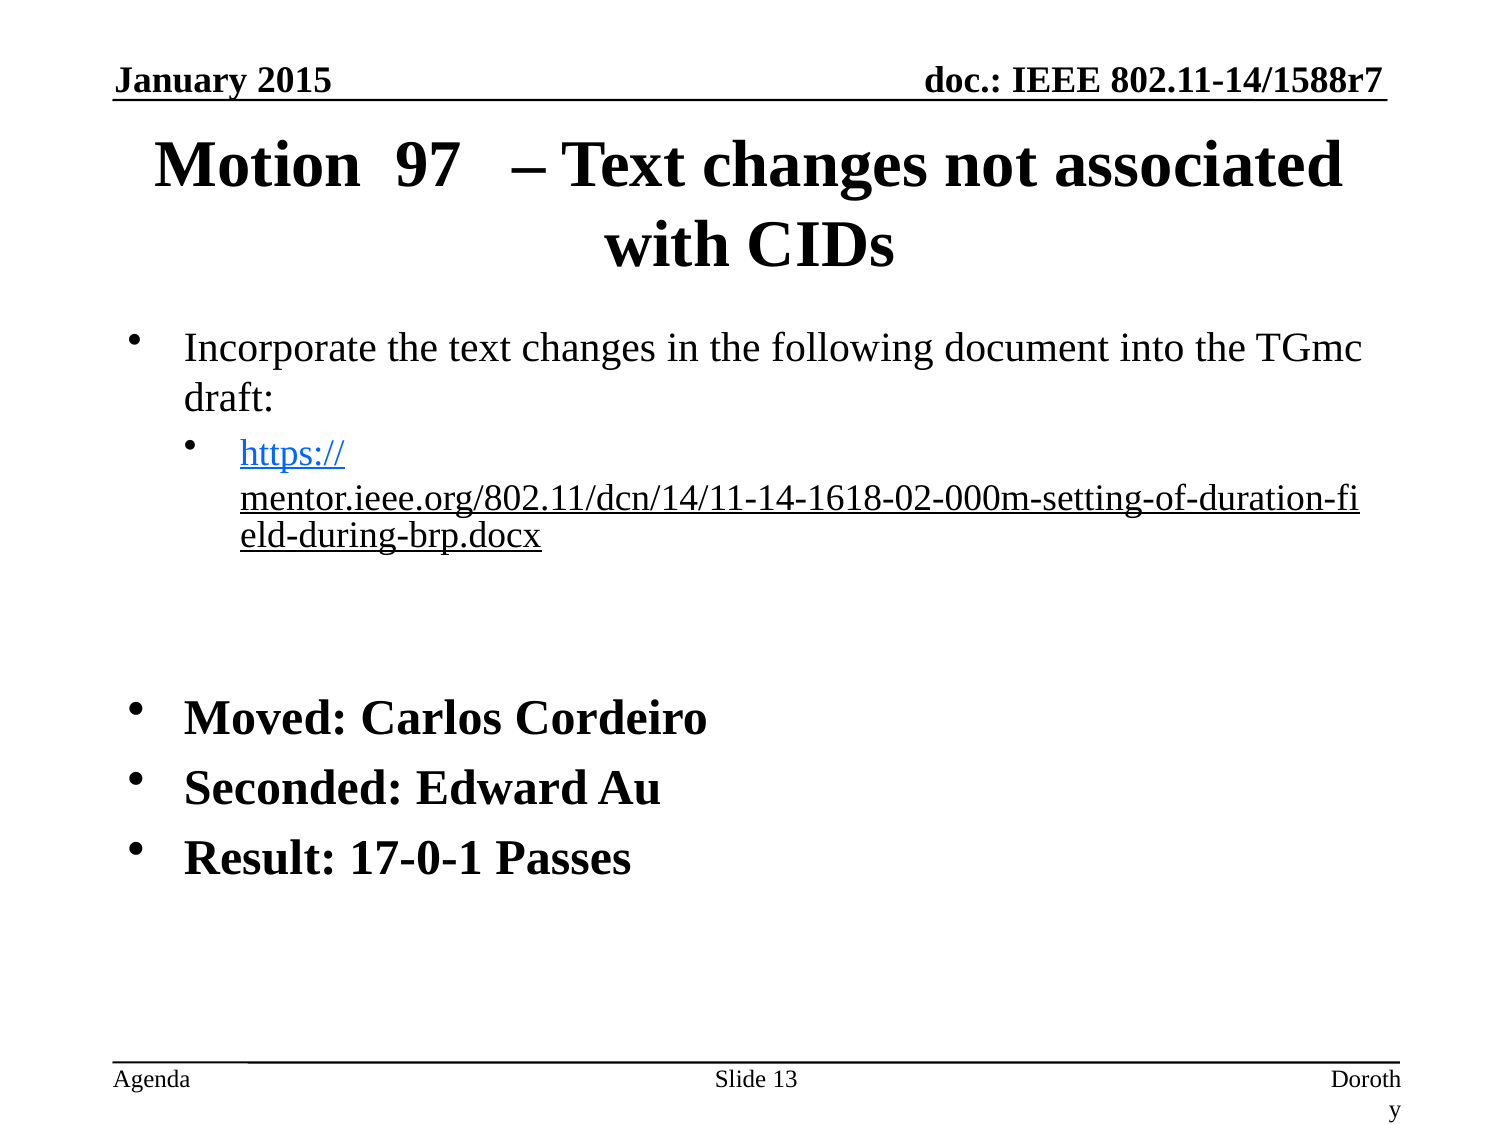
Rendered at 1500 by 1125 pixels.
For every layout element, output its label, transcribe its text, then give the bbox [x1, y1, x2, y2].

footer Dorothy Stanley, Aruba Networks [1325, 1062, 1402, 1093]
title Motion 97 – Text changes not associated with CIDs [112, 112, 1388, 288]
slide_number Slide 13 [712, 1062, 800, 1093]
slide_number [114, 54, 425, 100]
list Incorporate the text changes in the following document into the TGmc draft: https://mentor.ieee.org/802.11/dcn/14/11-14-1618-02-000m-setting-of-duration-field-during-brp.docx Moved: Carlos Cordeiro Seconded: Edward Au Result: 17-0-1 Passes [112, 312, 1388, 888]
